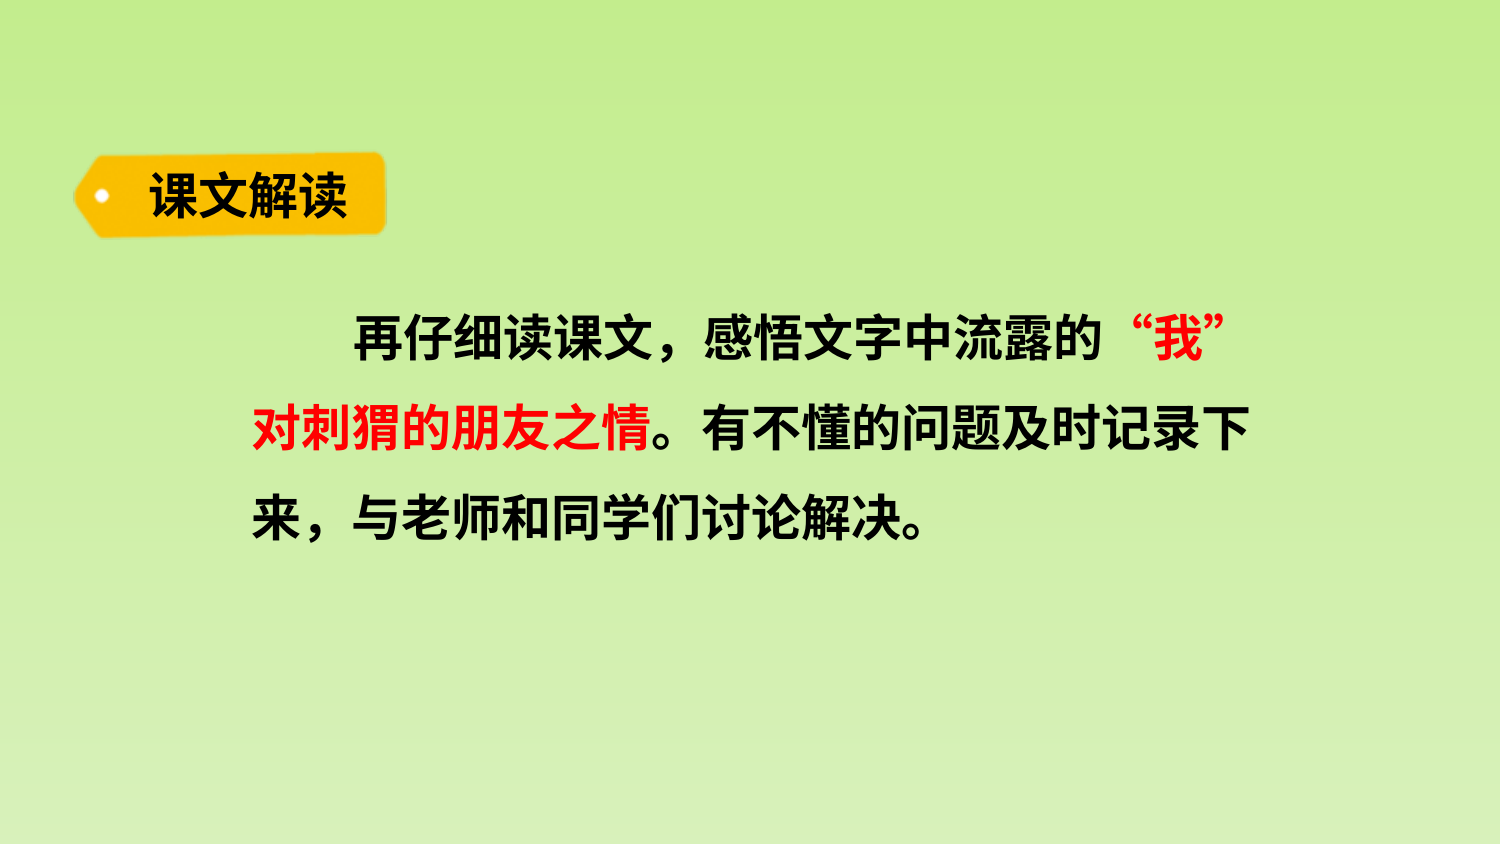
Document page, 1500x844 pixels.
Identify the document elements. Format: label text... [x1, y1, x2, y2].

picture [59, 147, 398, 243]
text_box 再仔细读课文，感悟文字中流露的“我”对刺猬的朋友之情。有不懂的问题及时记录下来，与老师和同学们讨论解决。 [236, 209, 1312, 554]
